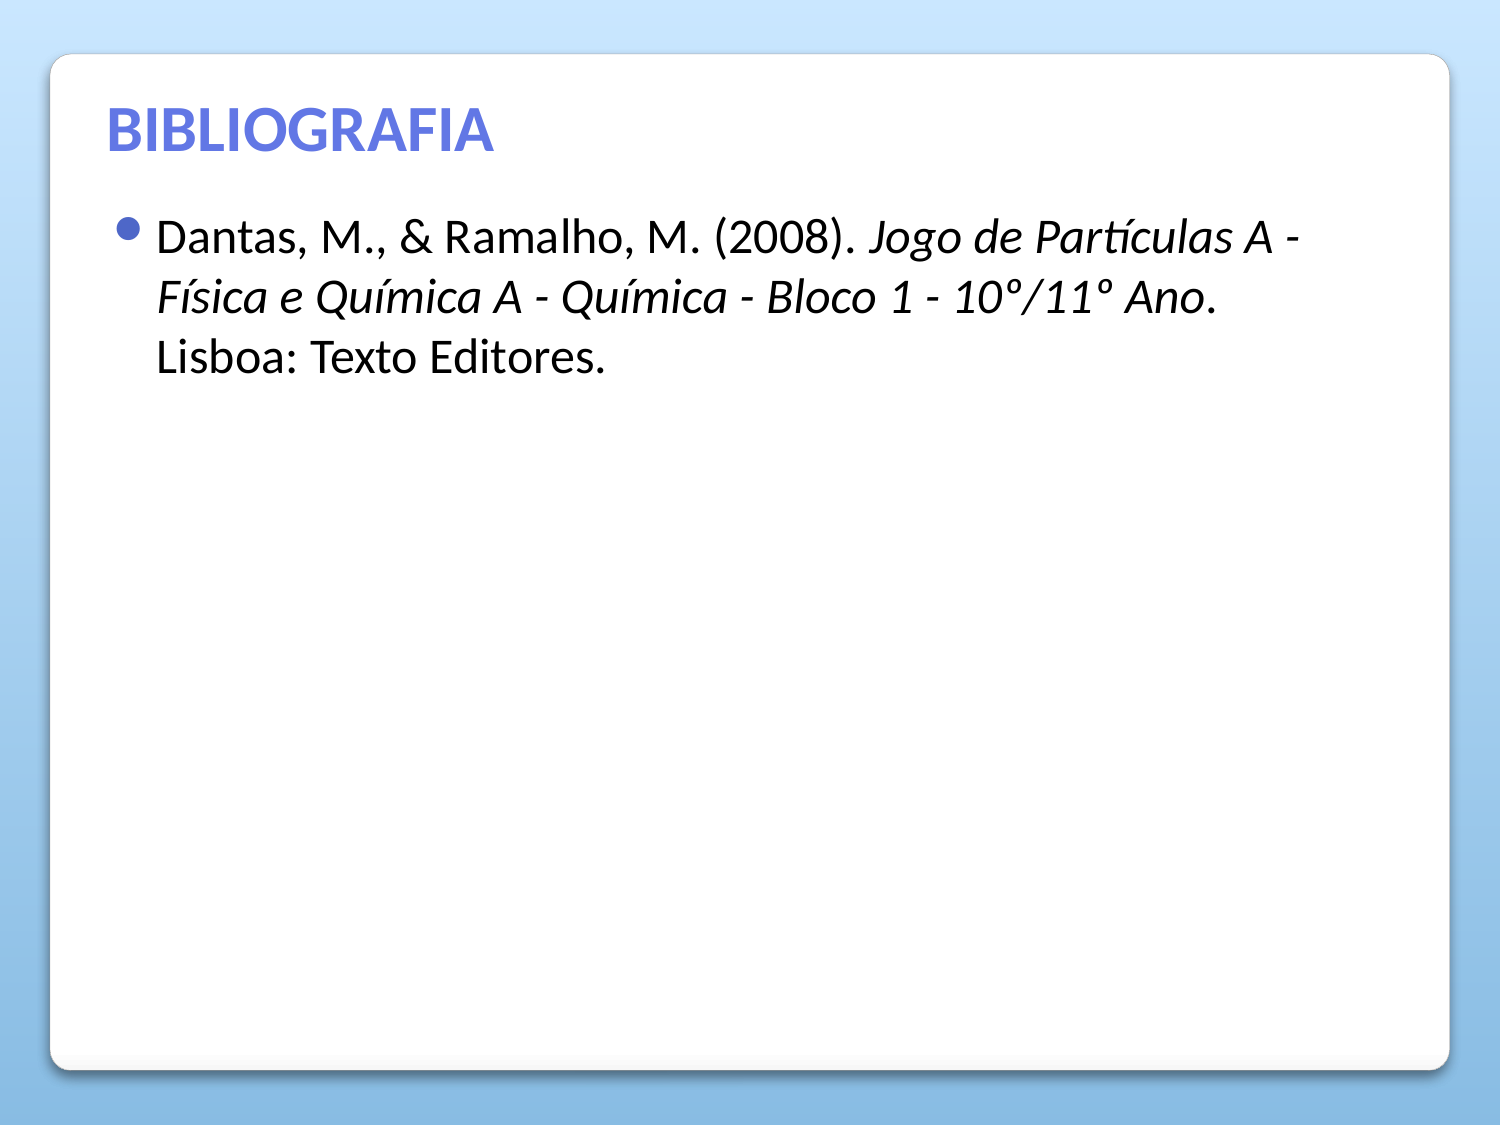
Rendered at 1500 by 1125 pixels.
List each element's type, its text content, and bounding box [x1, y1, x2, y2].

text_box Dantas, M., & Ramalho, M. (2008). Jogo de Partículas A - Física e Química A - Química -­ Bloco 1 ­- 10º/11º Ano. Lisboa: Texto Editores. [98, 196, 1424, 1017]
text_box BIBLIOGRAFIA [76, 78, 1412, 173]
